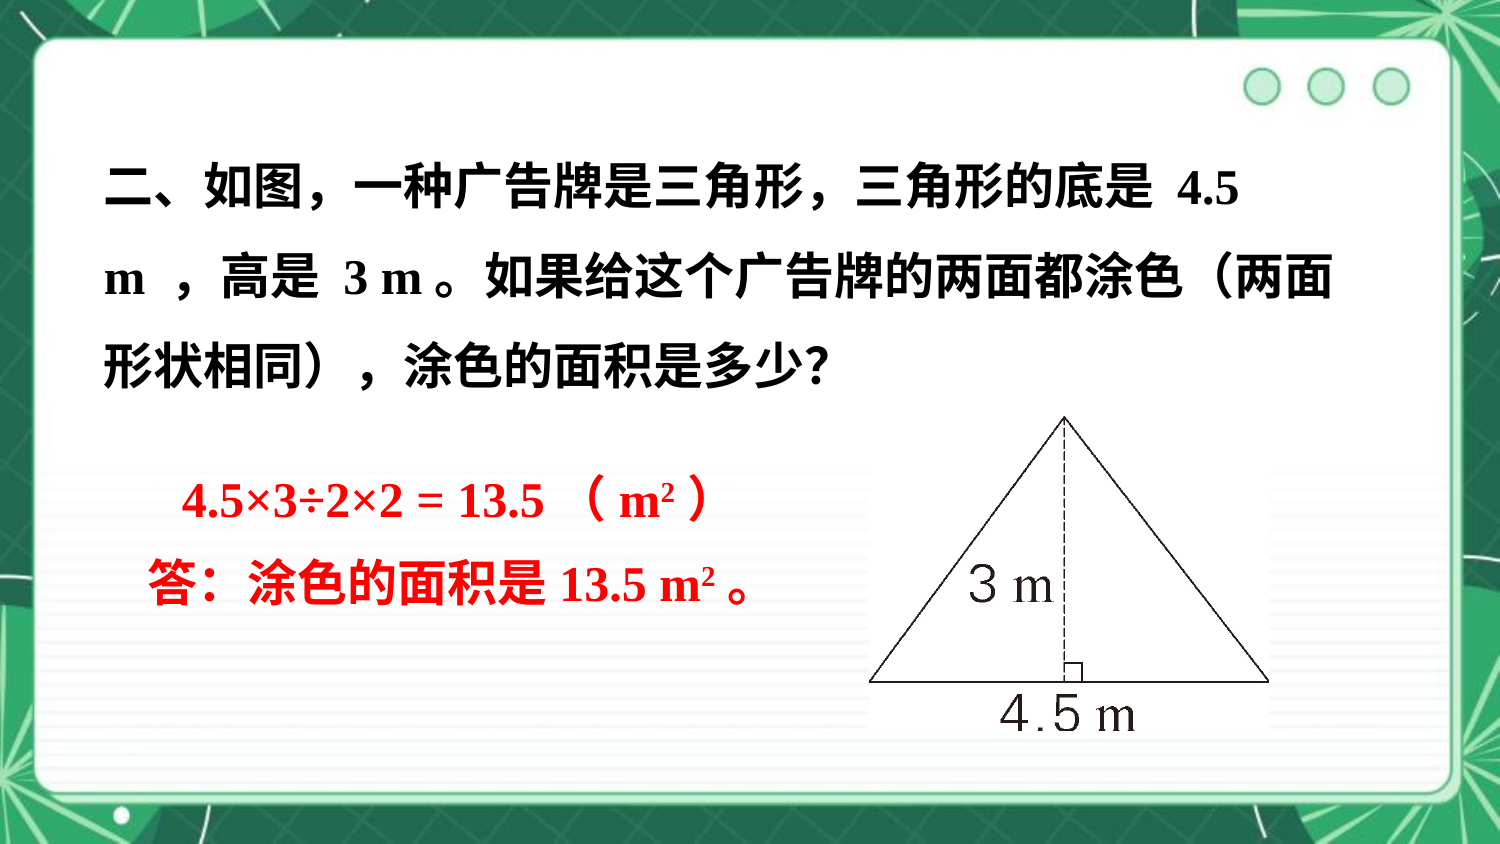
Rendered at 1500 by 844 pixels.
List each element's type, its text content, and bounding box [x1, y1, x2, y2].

text_box 4.5×3÷2×2 = 13.5（m2） [167, 442, 817, 535]
picture [0, 0, 1500, 844]
text_box 答：涂色的面积是13.5 m2。 [132, 544, 793, 620]
text_box 二、如图，一种广告牌是三角形，三角形的底是 4.5 m ，高是 3 m。如果给这个广告牌的两面都涂色（两面形状相同），涂色的面积是多少？ [88, 116, 1380, 402]
